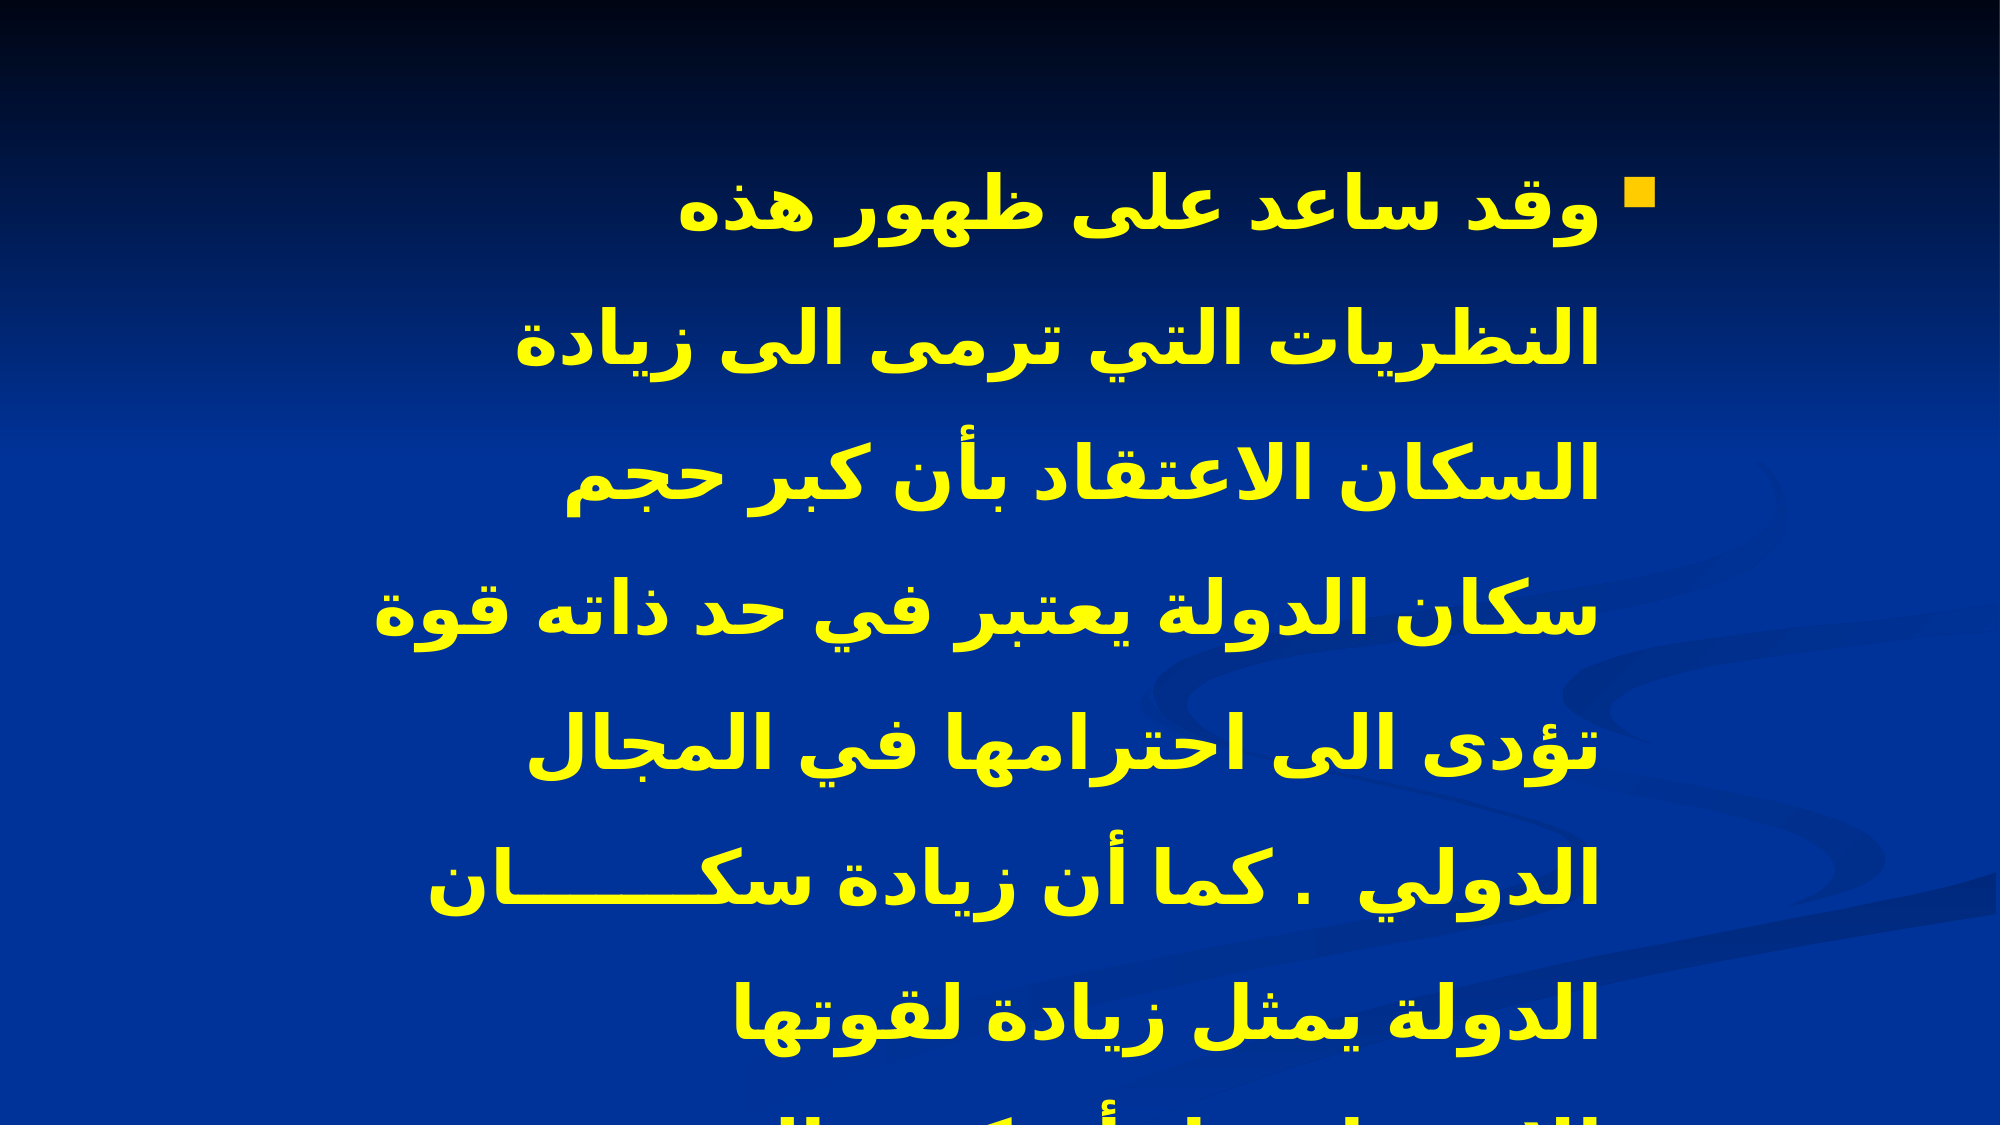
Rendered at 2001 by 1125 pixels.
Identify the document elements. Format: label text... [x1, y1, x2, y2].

list وقد ساعد على ظهور هذه النظريات التي ترمى الى زيادة السكان الاعتقاد بأن كبر حجم سكان الدولة يعتبر في حد ذاته قوة تؤدى الى احترامها في المجال الدولي . كما أن زيادة سكـــــــان الدولة يمثل زيادة لقوتها الاقتصادية اذ أن كثرة القوى العاملة سوف يزيد من قوة الانتاج . [324, 101, 1675, 1005]
